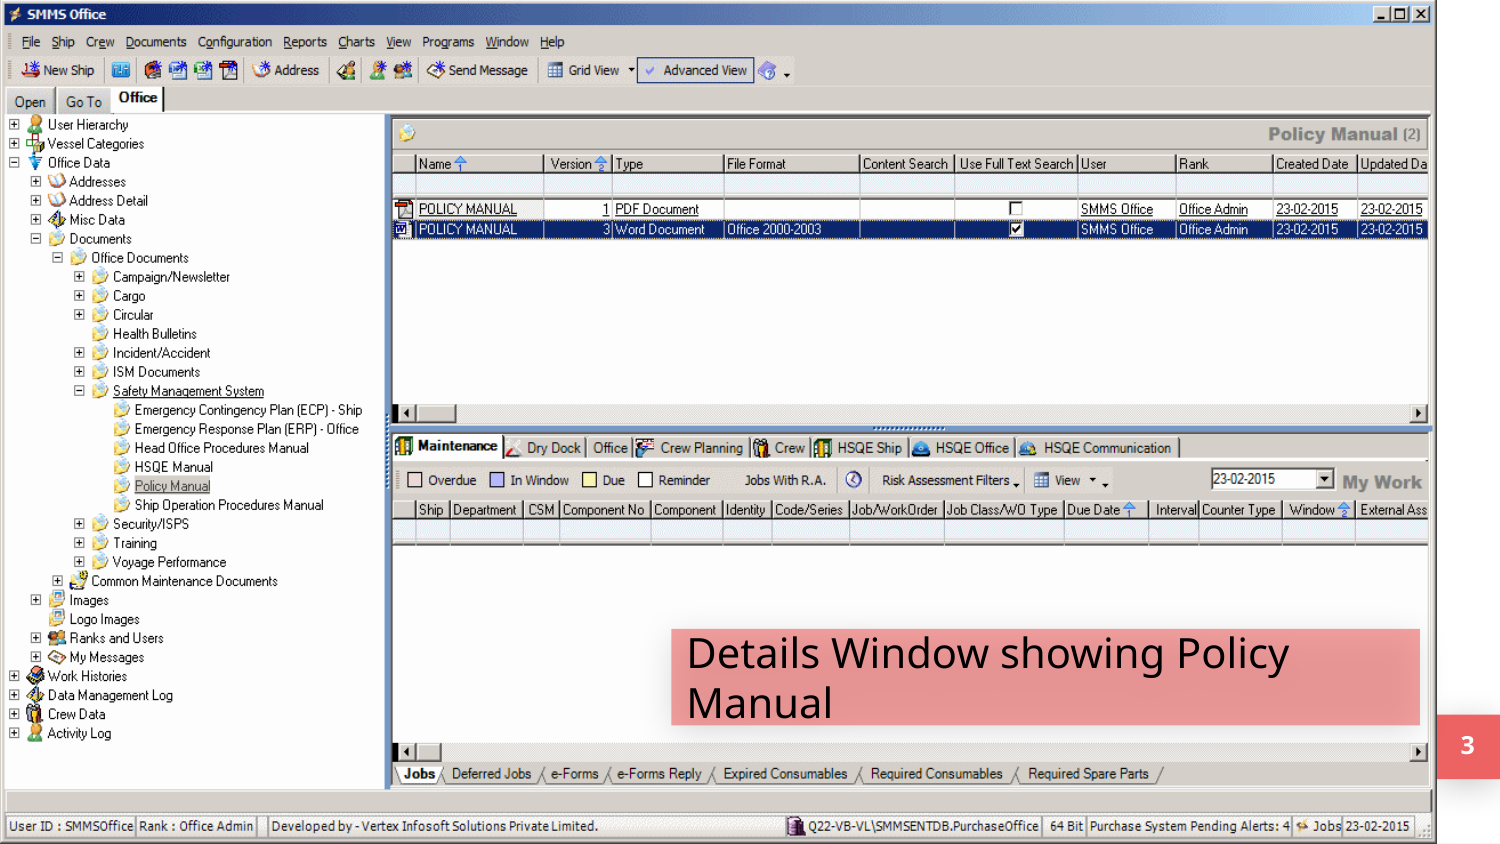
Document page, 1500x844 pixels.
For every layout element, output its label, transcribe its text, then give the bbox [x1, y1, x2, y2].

slide_number ‹#› [1441, 714, 1500, 780]
picture [0, 0, 1437, 844]
